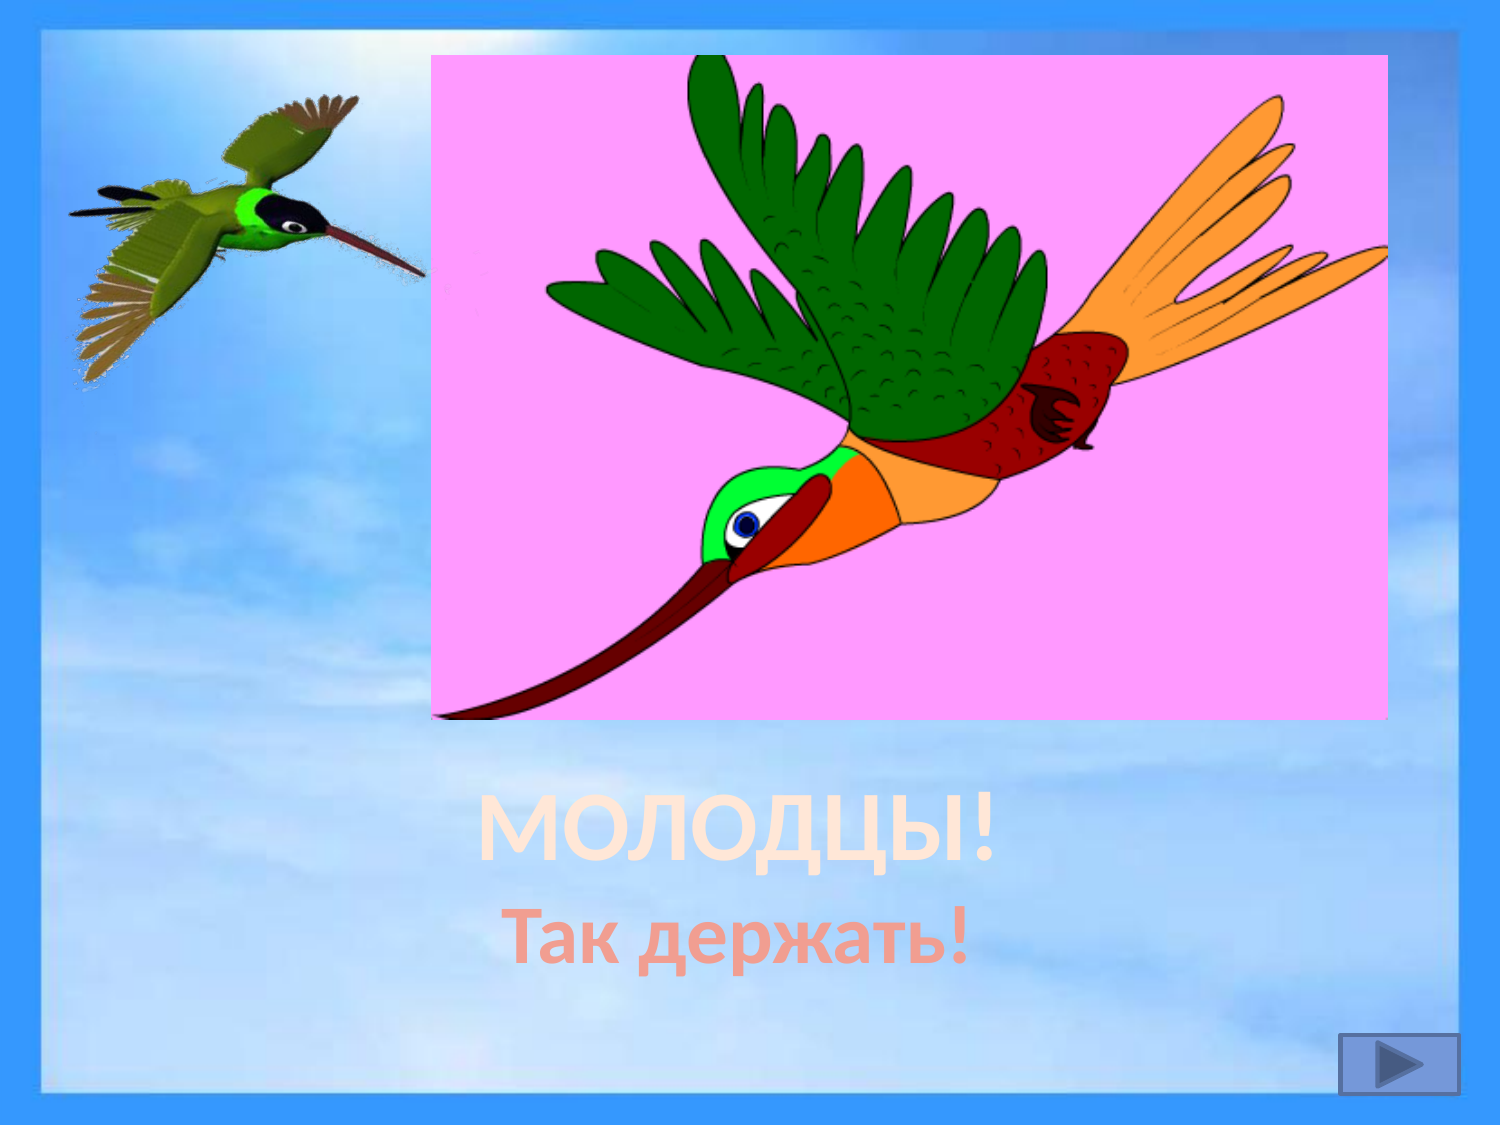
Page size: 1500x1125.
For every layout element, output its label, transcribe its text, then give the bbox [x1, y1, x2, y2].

picture [0, 0, 1500, 1125]
text_box МОЛОДЦЫ! Так держать! [372, 753, 1105, 988]
text_box [1338, 1033, 1461, 1096]
